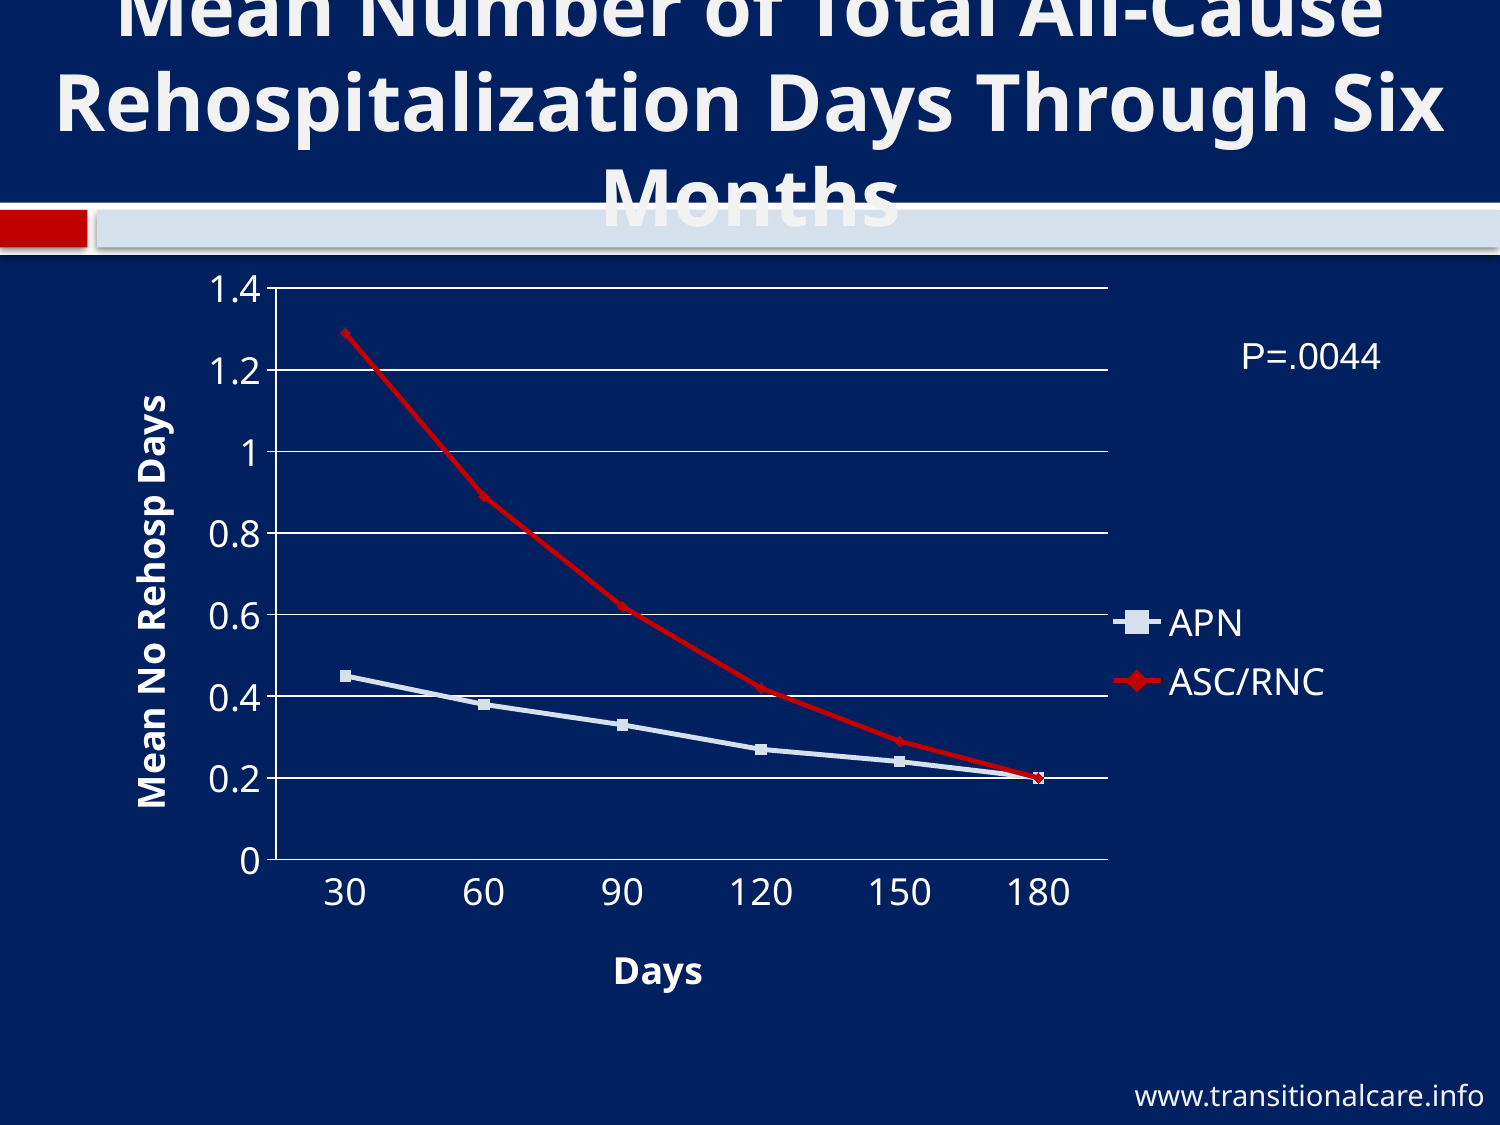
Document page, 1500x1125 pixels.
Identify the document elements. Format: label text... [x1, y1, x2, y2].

chart [112, 262, 1351, 1038]
title Mean Number of Total All-Cause Rehospitalization Days Through Six Months [0, 0, 1500, 201]
footer www.transitionalcare.info [610, 1065, 1500, 1125]
text_box P=.0044 [1356, 324, 1397, 385]
